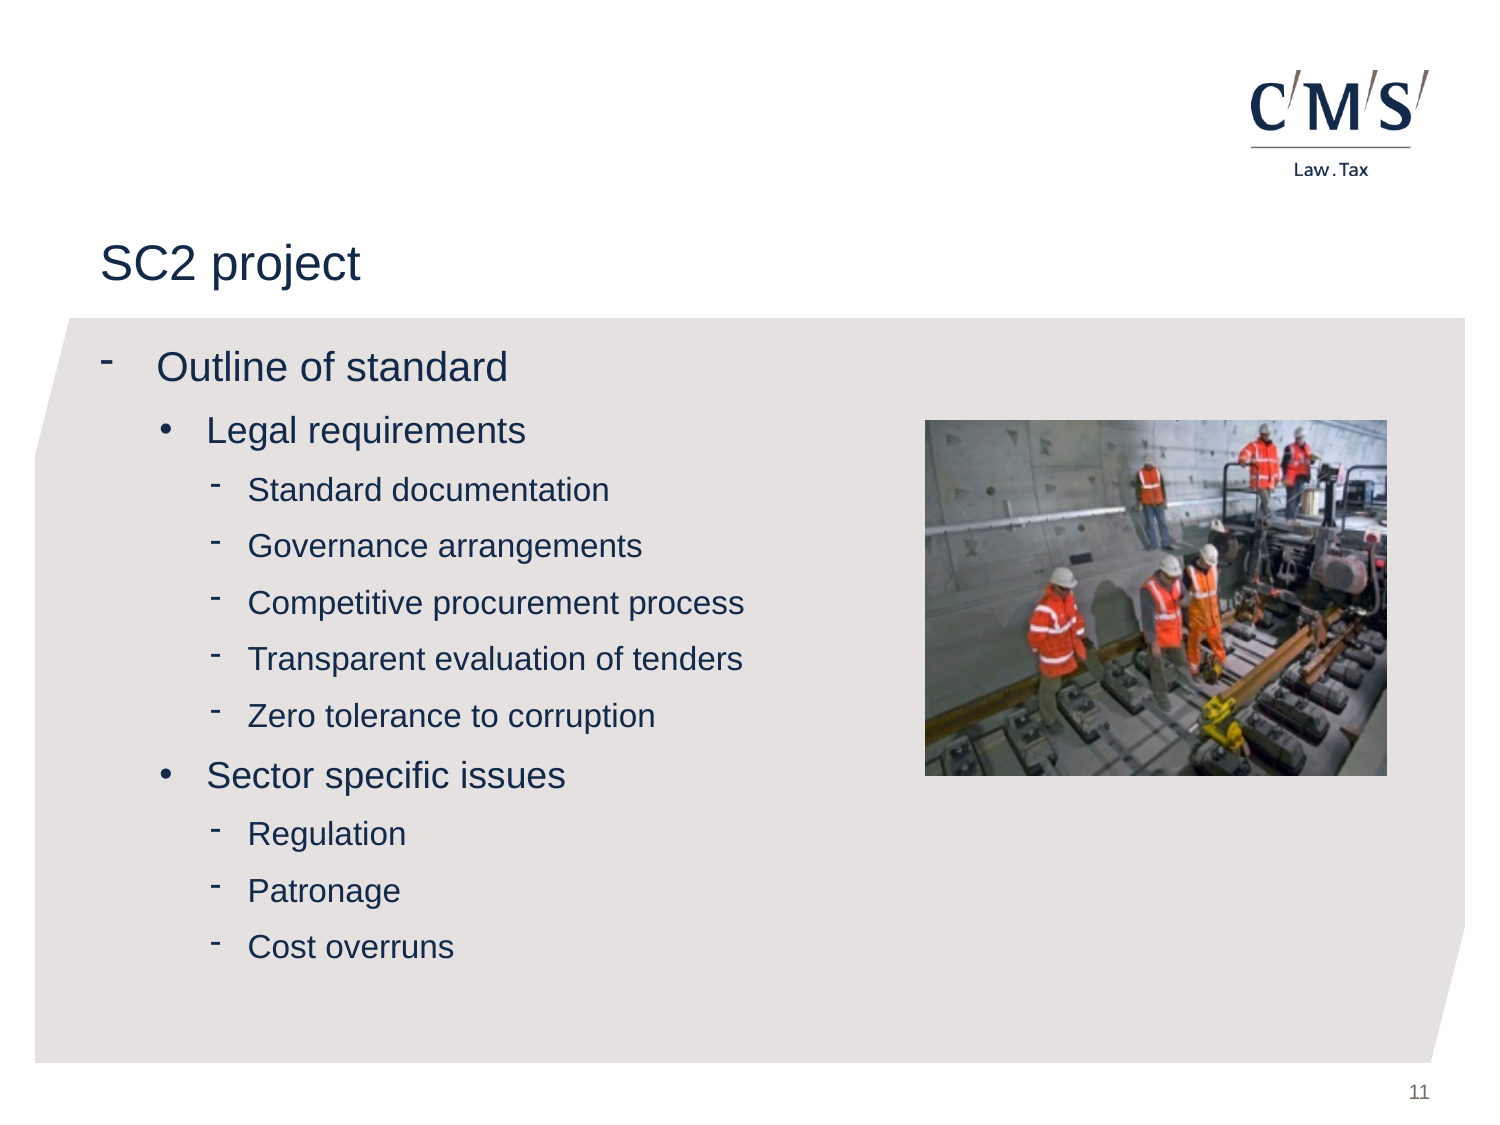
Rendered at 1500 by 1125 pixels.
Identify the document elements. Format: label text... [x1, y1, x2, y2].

list SC2 project [85, 38, 1178, 299]
list Outline of standard Legal requirements Standard documentation Governance arrangements Competitive procurement process Transparent evaluation of tenders Zero tolerance to corruption Sector specific issues Regulation Patronage Cost overruns [85, 331, 1430, 1006]
picture [35, 318, 1465, 1063]
picture [1251, 70, 1429, 176]
slide_number 11 [1350, 1070, 1446, 1111]
